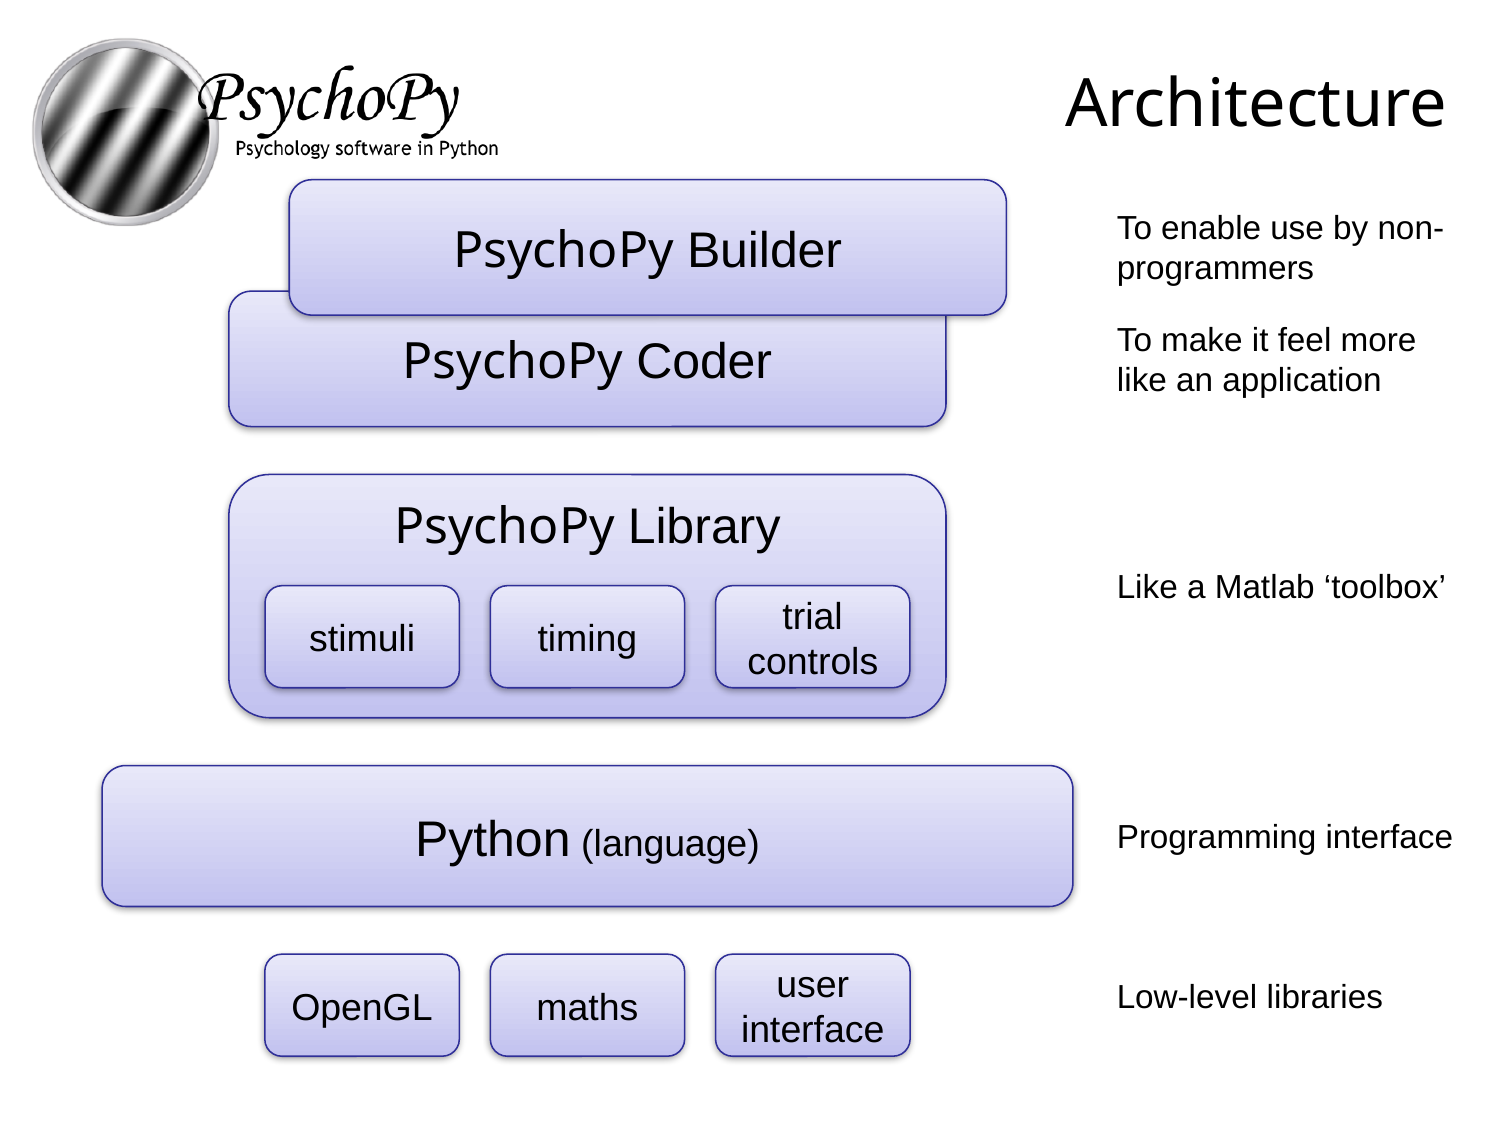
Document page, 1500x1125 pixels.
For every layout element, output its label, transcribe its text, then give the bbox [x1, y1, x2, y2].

text_box To make it feel more like an application [1102, 310, 1463, 406]
text_box PsychoPy Coder [228, 290, 947, 428]
text_box Like a Matlab ‘toolbox’ [1102, 557, 1463, 613]
text_box PsychoPy Builder [288, 178, 1008, 316]
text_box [228, 474, 947, 718]
text_box Programming interface [1102, 808, 1500, 863]
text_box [264, 953, 911, 1057]
text_box Python (language) [101, 764, 1074, 908]
picture [29, 35, 546, 230]
text_box Low-level libraries [1102, 967, 1463, 1023]
title Architecture [587, 37, 1463, 163]
text_box To enable use by non-programmers [1102, 199, 1463, 294]
